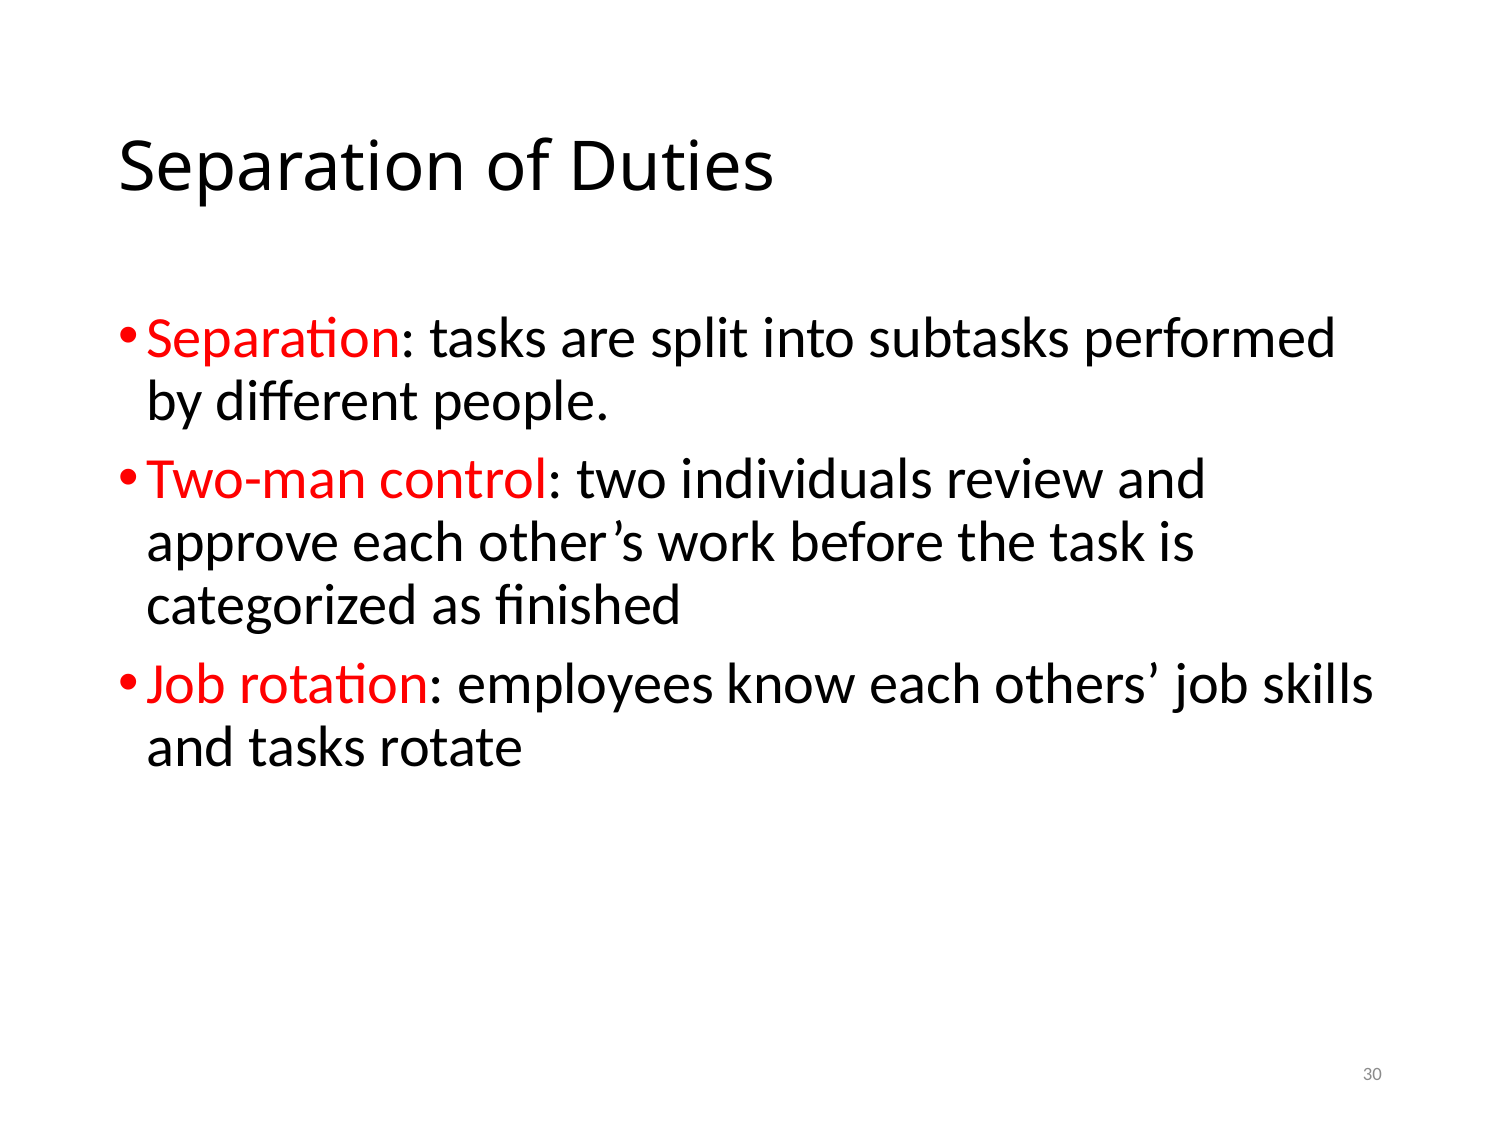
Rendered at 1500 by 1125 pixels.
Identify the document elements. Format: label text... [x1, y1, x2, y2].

title Separation of Duties [103, 59, 1397, 278]
slide_number 30 [1059, 1042, 1397, 1103]
list Separation: tasks are split into subtasks performed by different people. Two-man control: two individuals review and approve each other’s work before the task is categorized as finished Job rotation: employees know each others’ job skills and tasks rotate [103, 299, 1397, 1014]
